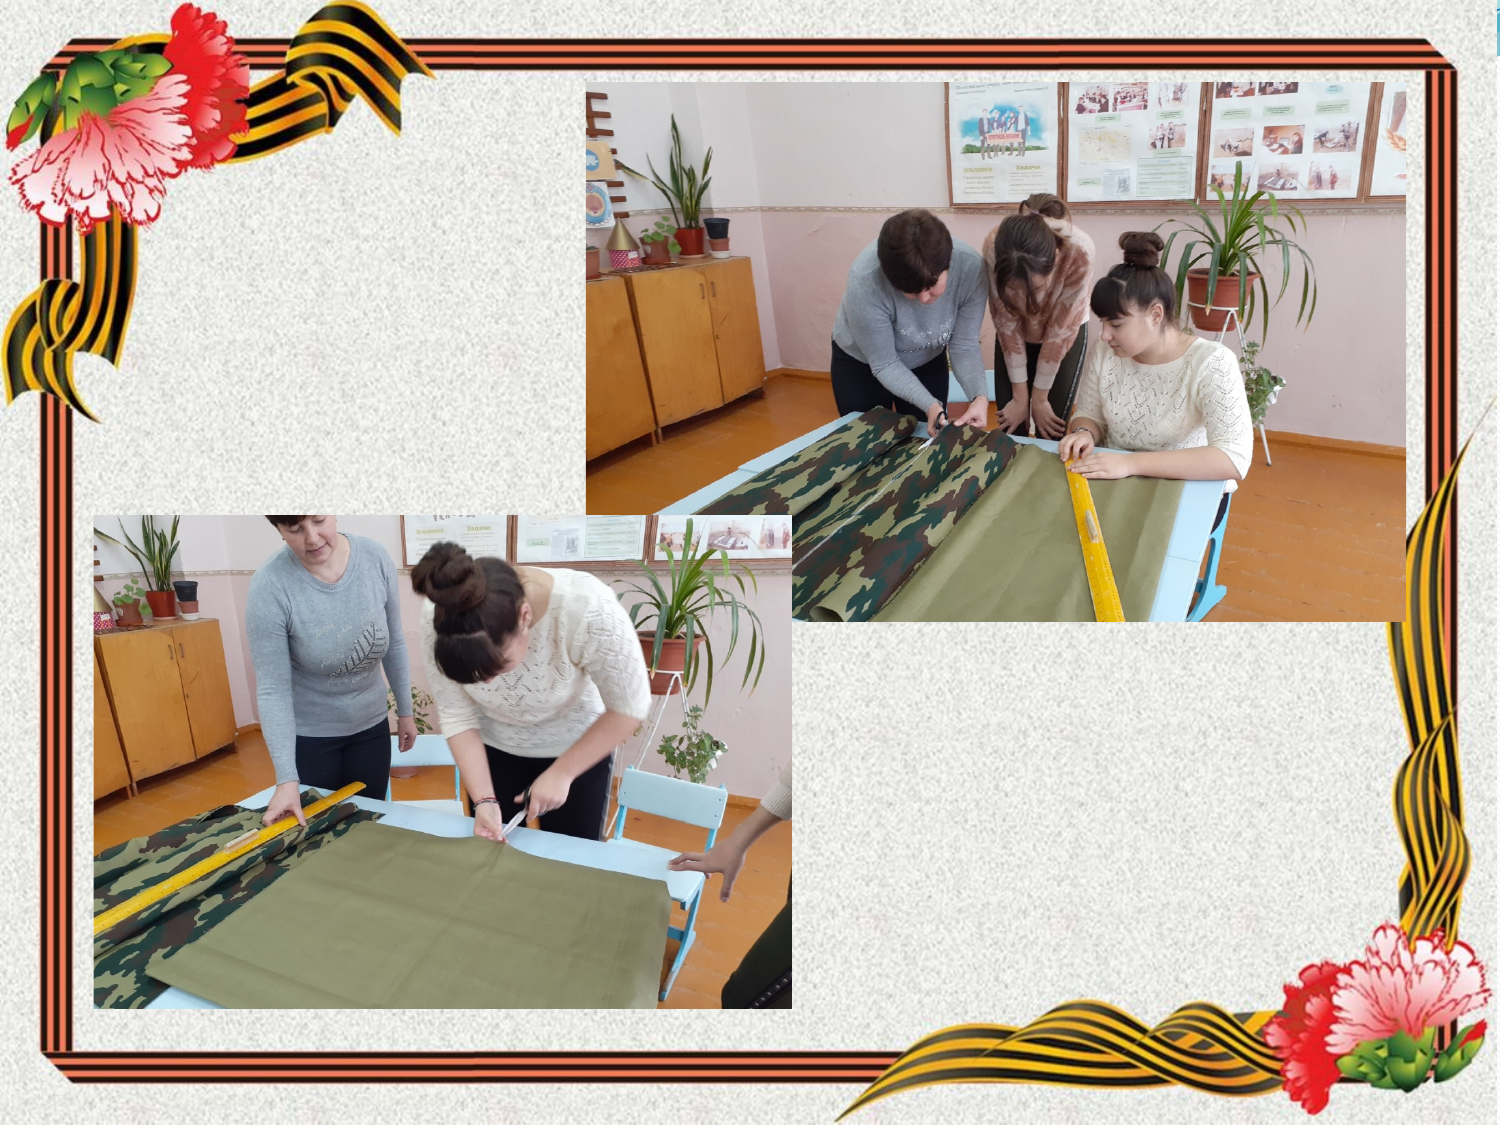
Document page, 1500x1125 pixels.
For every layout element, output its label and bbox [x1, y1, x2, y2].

picture [0, 0, 1497, 1125]
list [585, 81, 1407, 622]
